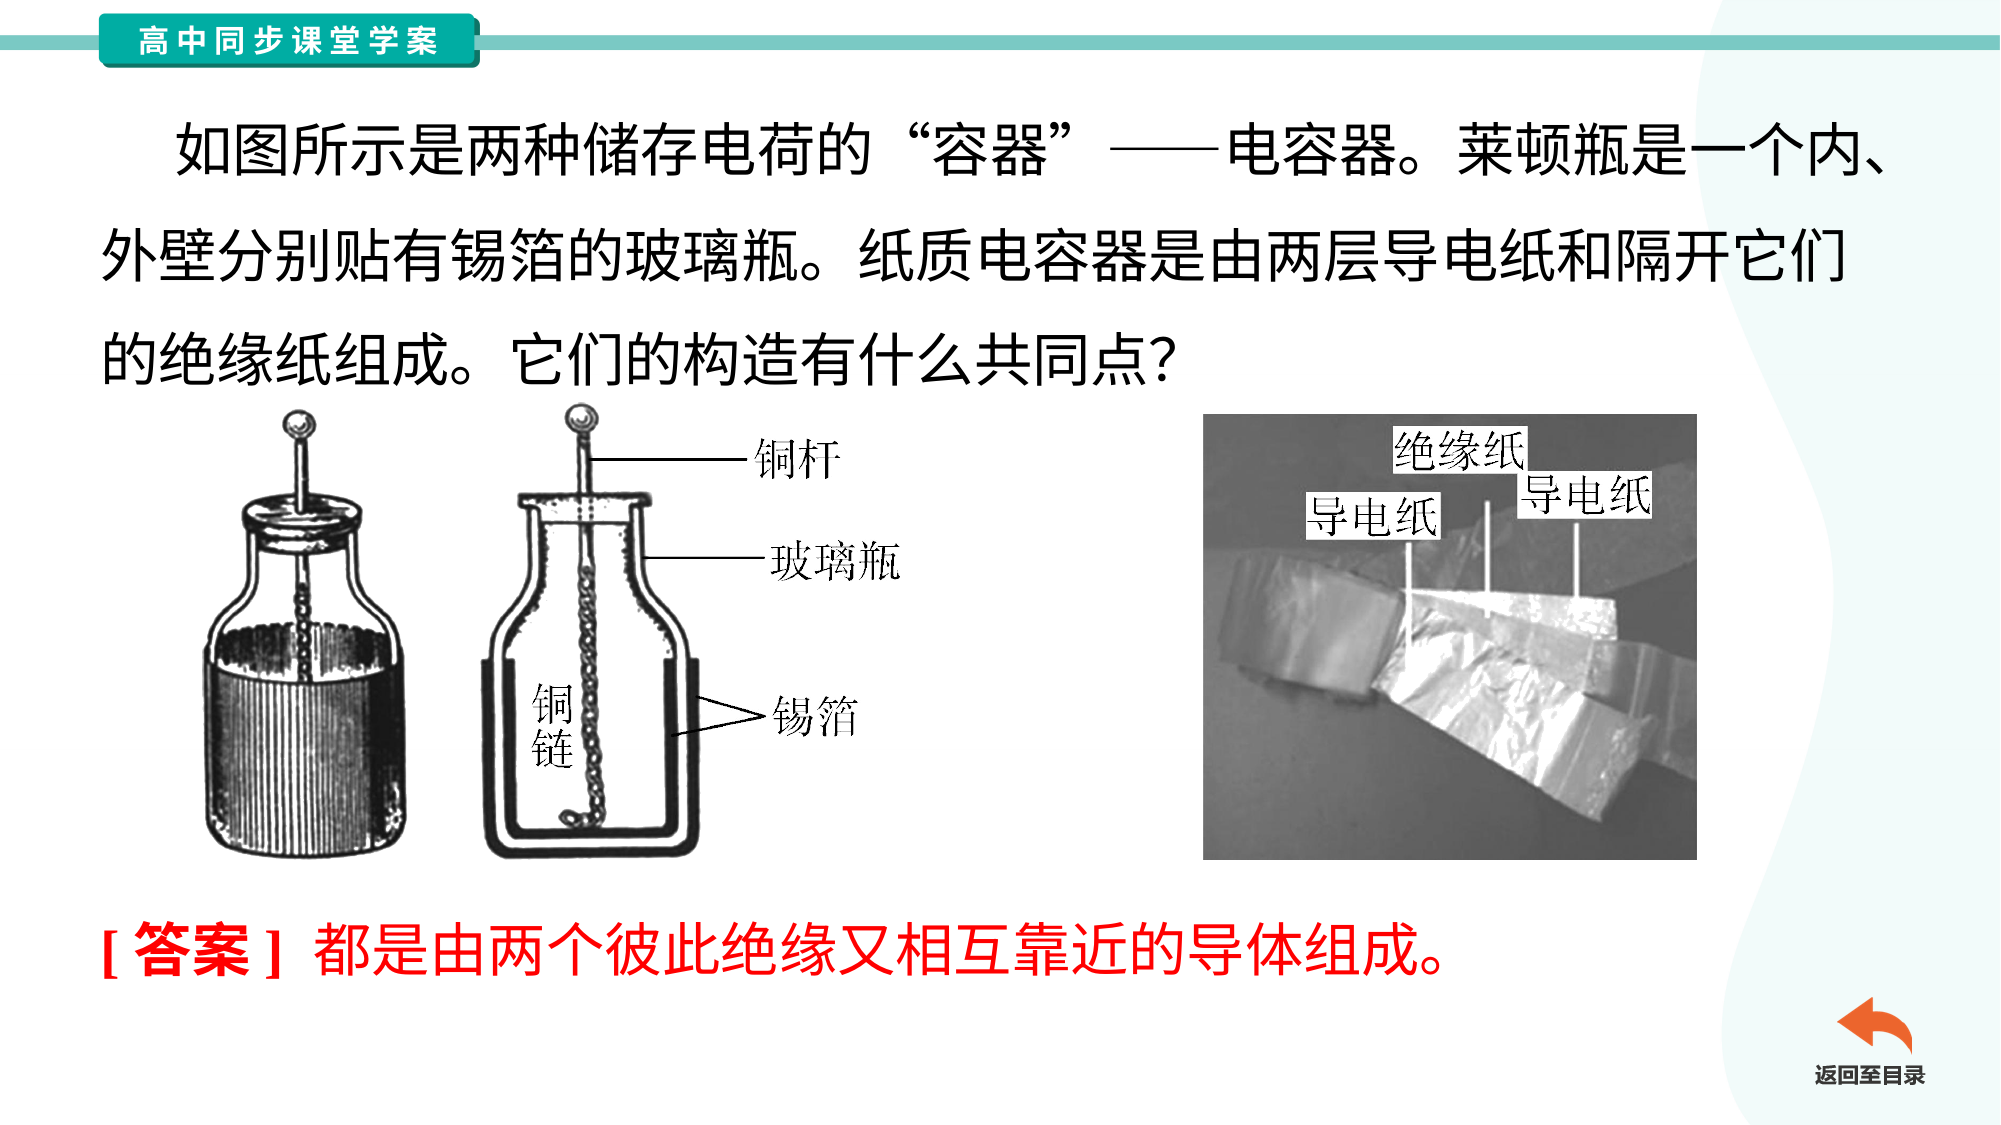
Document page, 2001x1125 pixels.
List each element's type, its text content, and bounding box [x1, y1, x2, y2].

text_box [答案] 都是由两个彼此绝缘又相互靠近的导体组成。 [100, 881, 1899, 973]
text_box 如图所示是两种储存电荷的“容器”——电容器。莱顿瓶是一个内、 外壁分别贴有锡箔的玻璃瓶。纸质电容器是由两层导电纸和隔开它们 的绝缘纸组成。它们的构造有什么共同点？ [100, 76, 1899, 383]
picture [0, 0, 2000, 1125]
